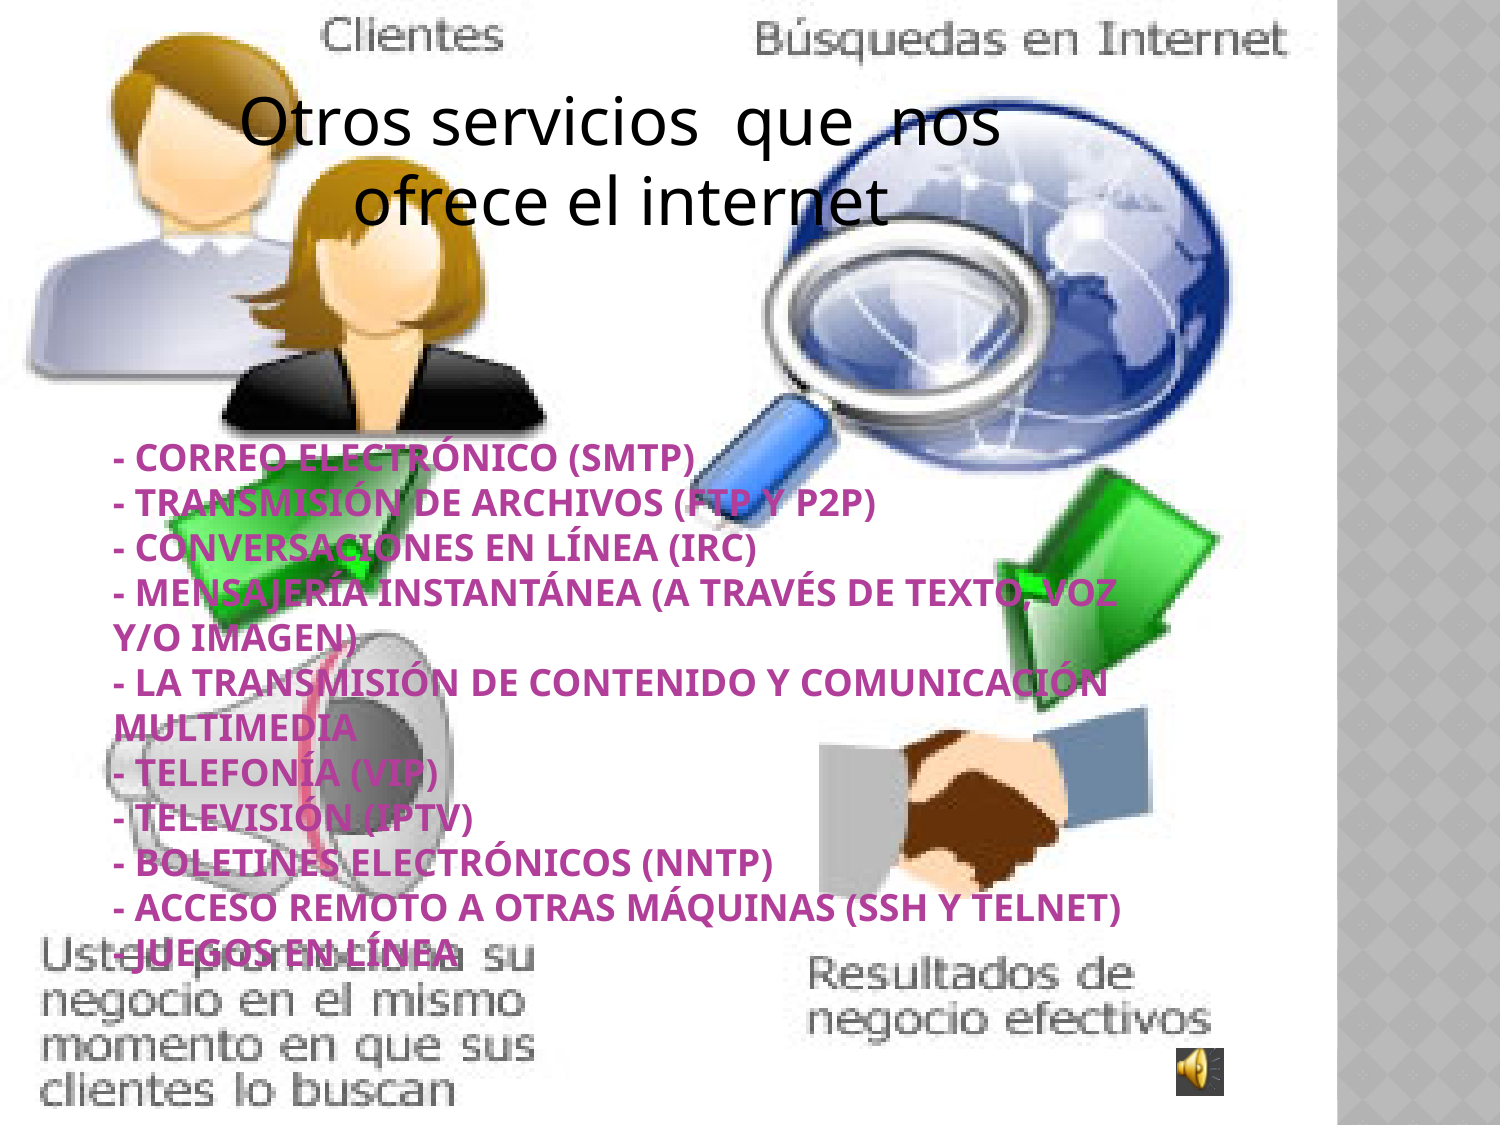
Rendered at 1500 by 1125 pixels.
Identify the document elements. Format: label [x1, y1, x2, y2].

picture [0, 0, 1337, 1125]
